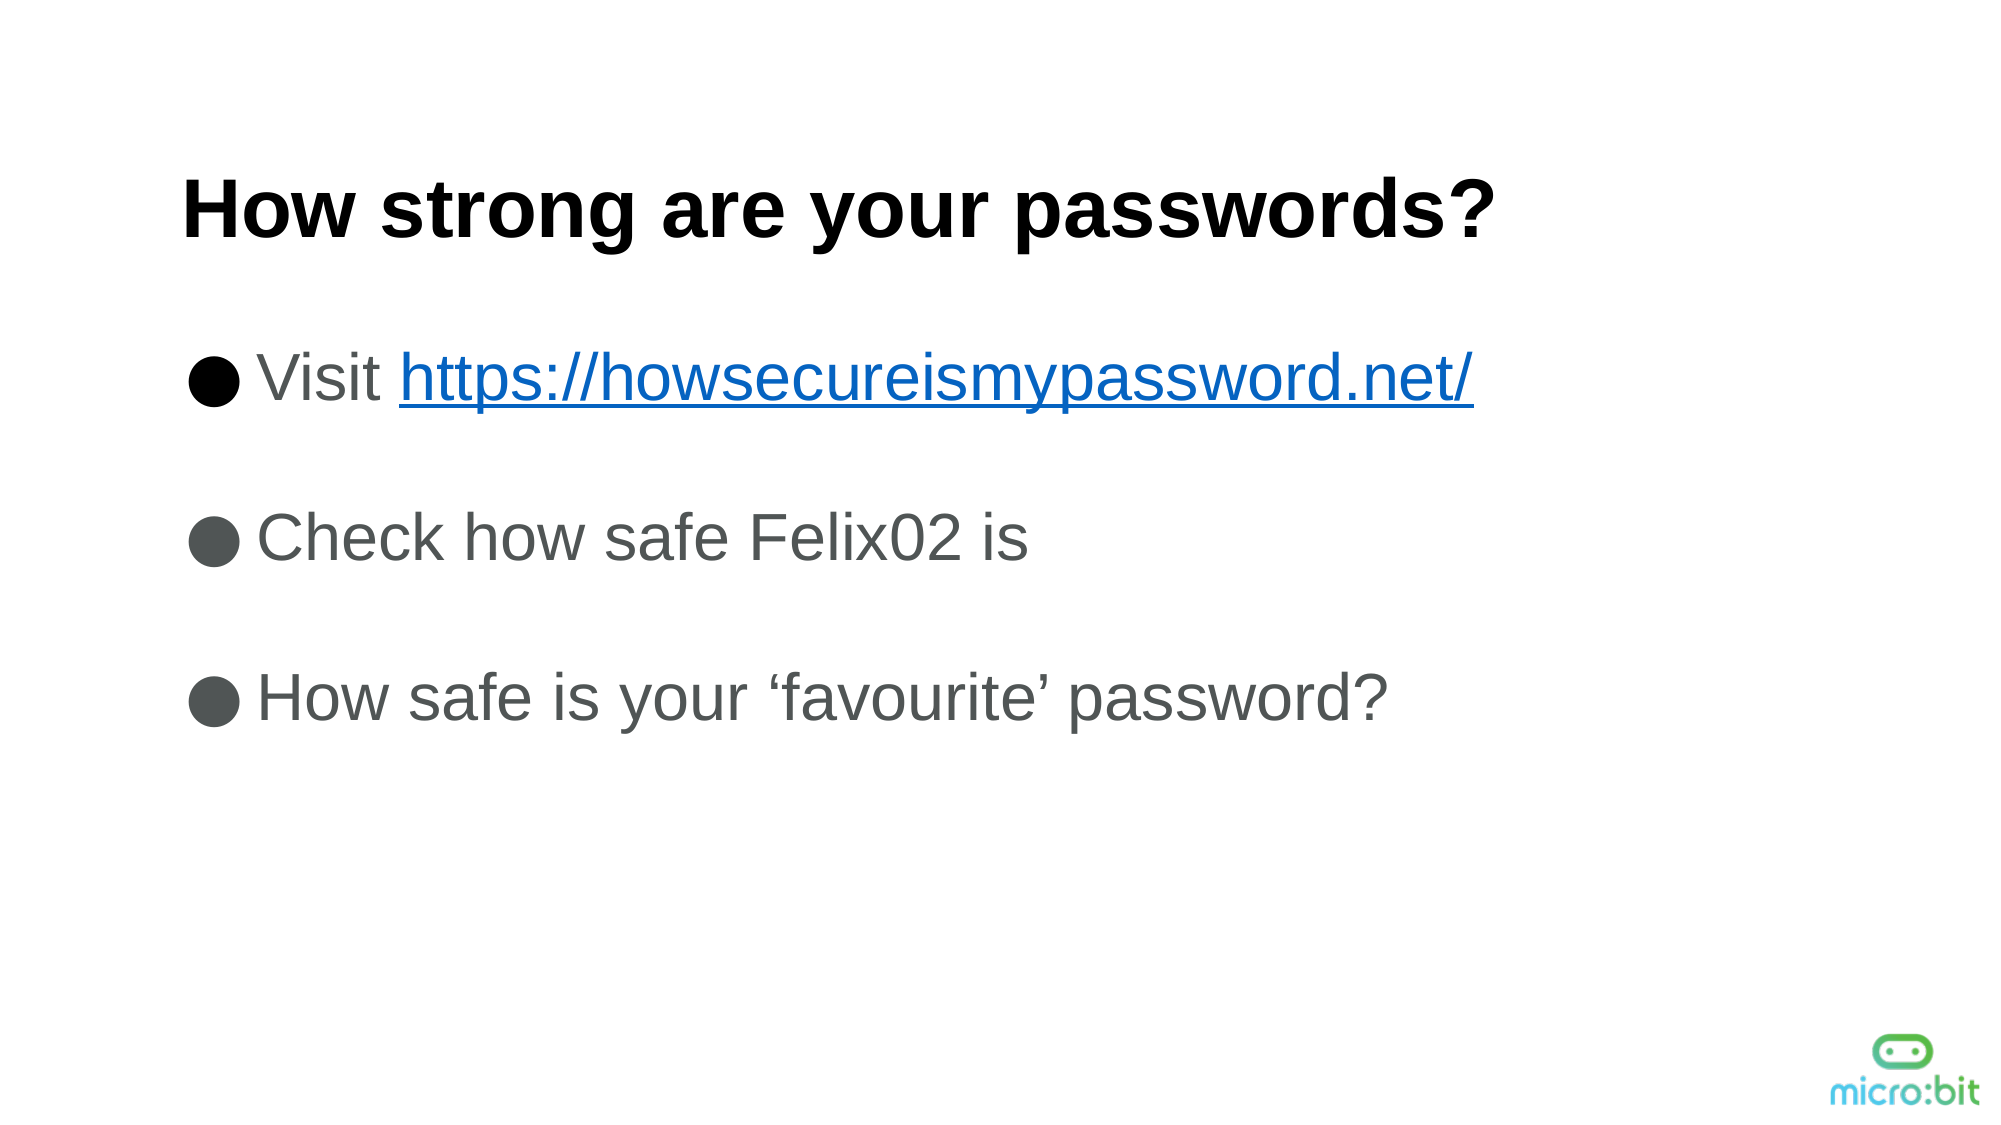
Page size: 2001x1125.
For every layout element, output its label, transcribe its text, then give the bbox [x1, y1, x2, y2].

text_box How strong are your passwords? Visit https://howsecureismypassword.net/ Check how safe Felix02 is How safe is your ‘favourite’ password? [166, 60, 1918, 884]
picture [1830, 1029, 1980, 1106]
